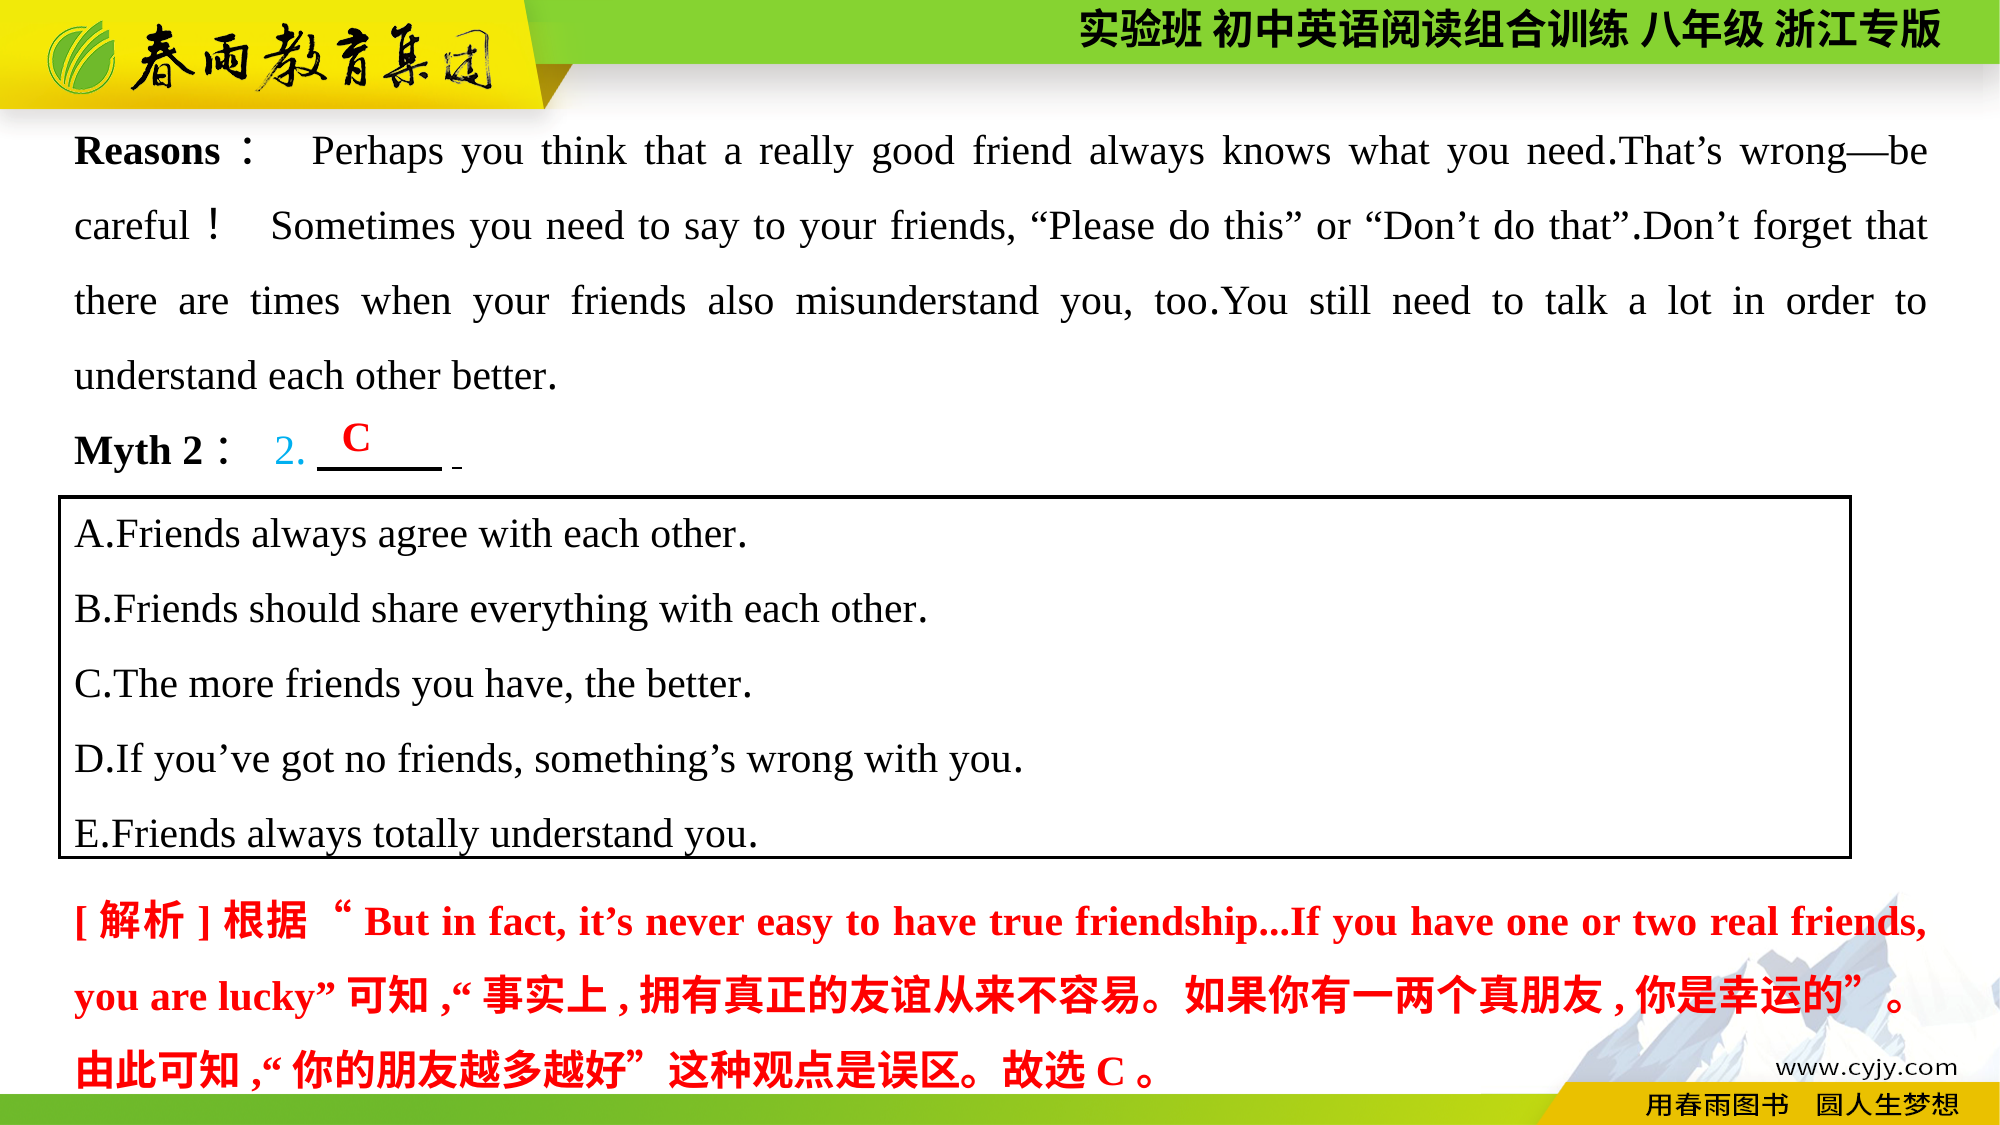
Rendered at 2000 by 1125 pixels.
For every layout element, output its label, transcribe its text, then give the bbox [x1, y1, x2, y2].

text_box [解析]根据“But in fact, it’s never easy to have true friendship...If you have one or two real friends, you are lucky”可知,“事实上,拥有真正的友谊从来不容易。如果你有一两个真朋友,你是幸运的”。由此可知,“你的朋友越多越好”这种观点是误区。故选C。 [59, 861, 1944, 1102]
picture [0, 0, 2000, 1125]
text_box [59, 496, 1851, 858]
text_box A.Friends always agree with each other. B.Friends should share everything with each other. C.The more friends you have, the better. D.If you’ve got no friends, something’s wrong with you. E.Friends always totally understand you. [59, 473, 1944, 861]
list Reasons： Perhaps you think that a really good friend always knows what you need.That’s wrong—be careful！ Sometimes you need to say to your friends, “Please do this” or “Don’t do that”.Don’t forget that there are times when your friends also misunderstand you, too.You still need to talk a lot in order to understand each other better. Myth 2： 2. . [59, 90, 1944, 473]
text_box C [326, 401, 387, 467]
